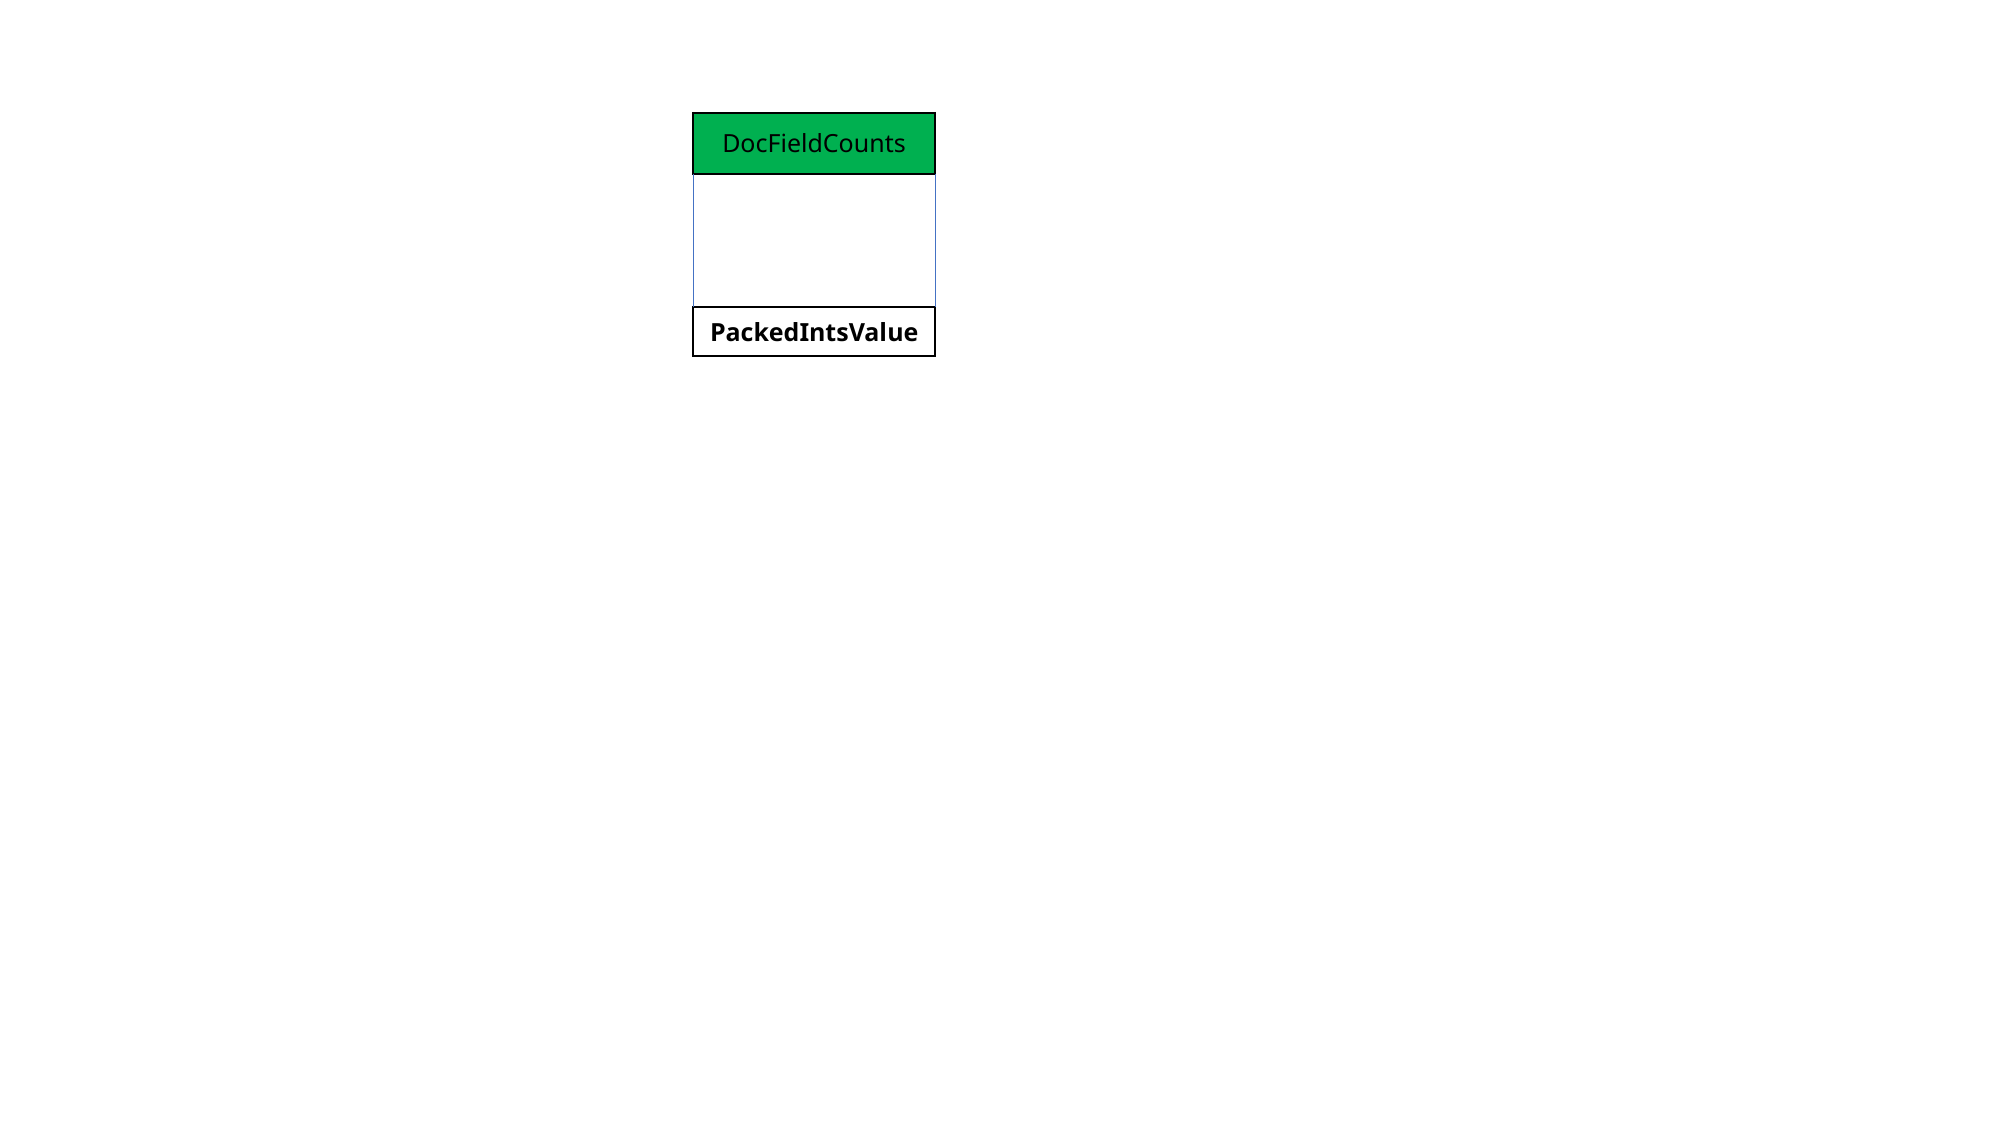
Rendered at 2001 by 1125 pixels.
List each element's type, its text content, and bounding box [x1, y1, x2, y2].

table_header DocFieldCounts [694, 114, 934, 173]
table_header PackedIntsValue [694, 308, 934, 355]
